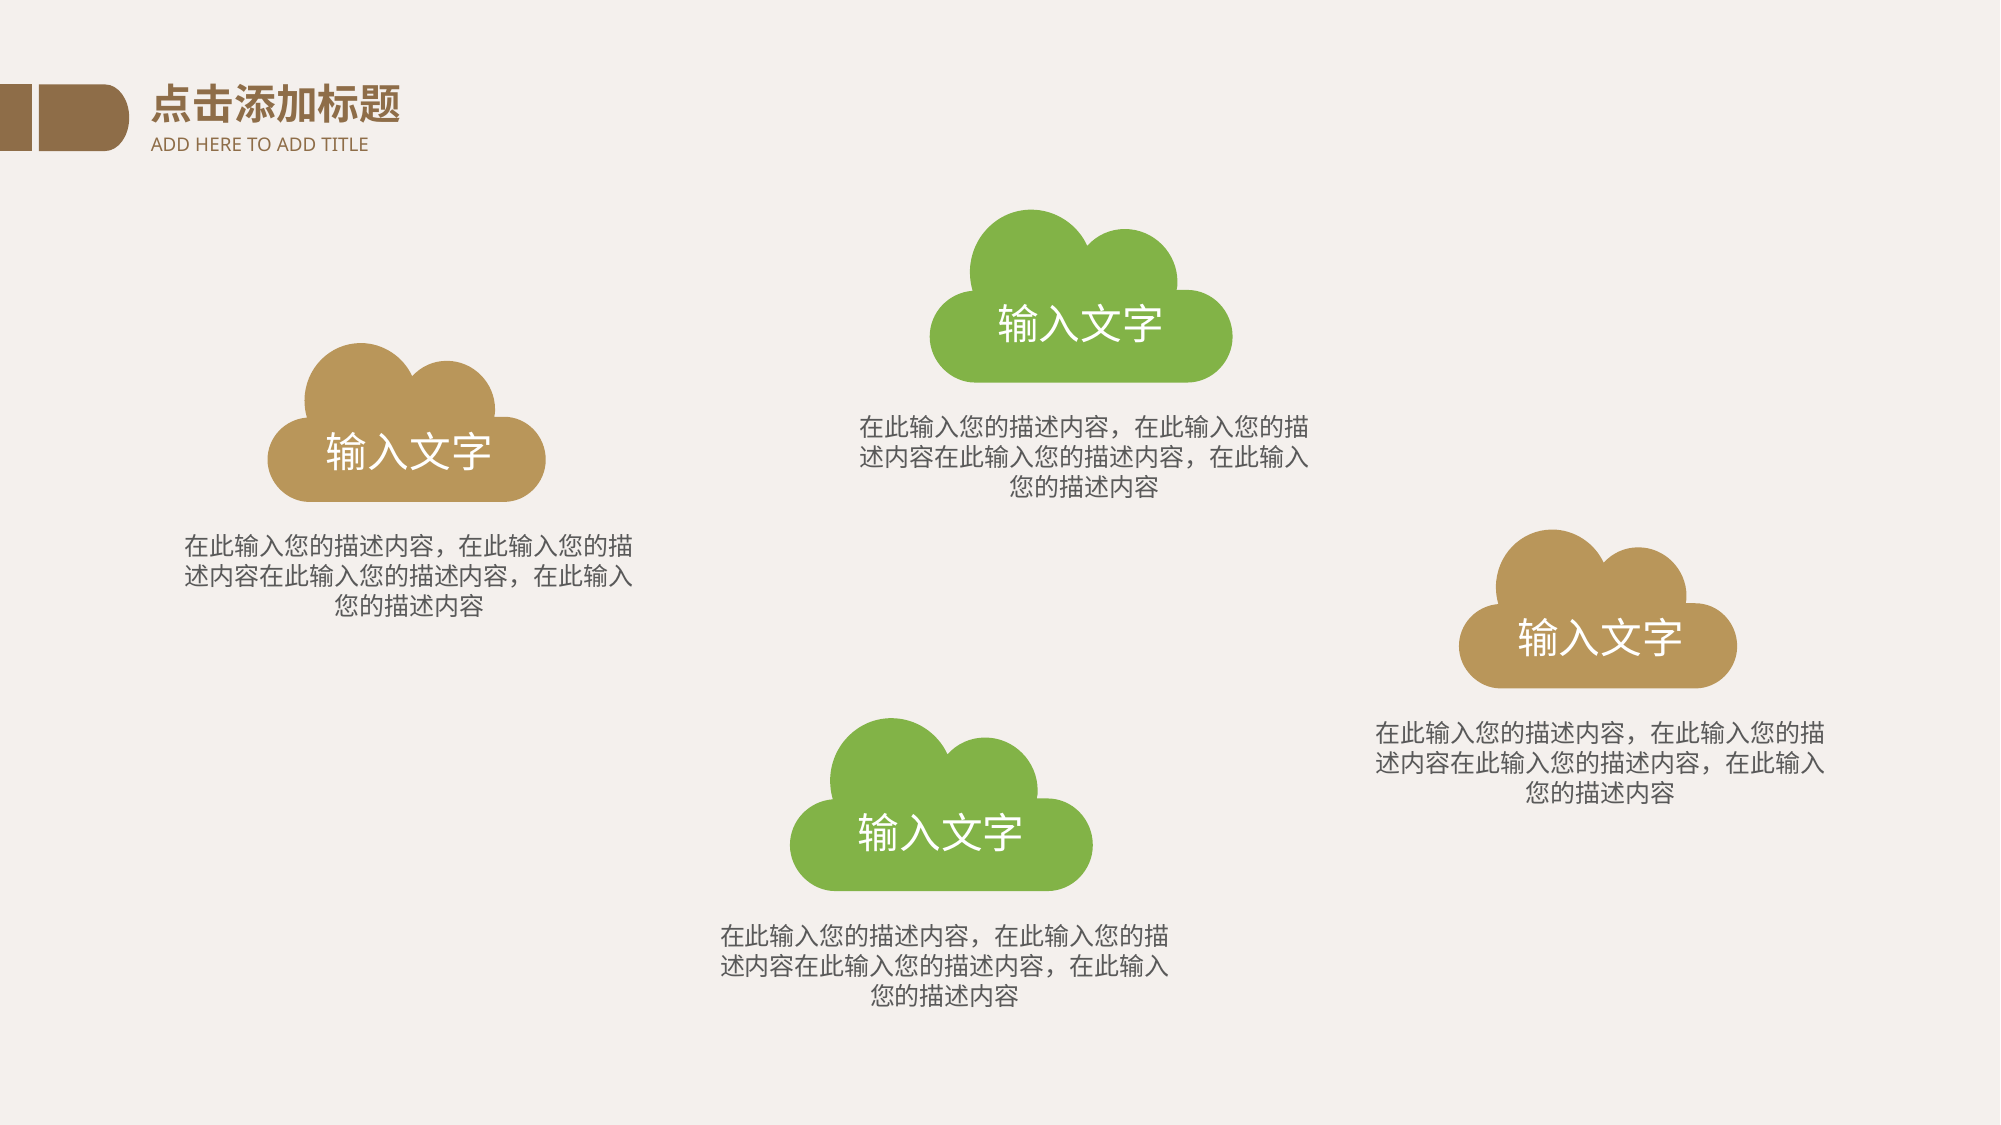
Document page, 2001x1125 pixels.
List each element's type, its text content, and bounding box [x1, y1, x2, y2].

text_box 输入文字 [305, 391, 514, 511]
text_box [0, 69, 439, 164]
text_box 输入文字 [1496, 577, 1705, 697]
text_box [789, 718, 1093, 892]
text_box [1705, 604, 1738, 688]
text_box [267, 417, 305, 502]
text_box [514, 418, 546, 501]
text_box [1458, 604, 1496, 689]
text_box 输入文字 [977, 263, 1185, 383]
text_box [929, 209, 1174, 383]
text_box 输入文字 [837, 771, 1045, 891]
text_box 在此输入您的描述内容，在此输入您的描述内容在此输入您的描述内容，在此输入您的描述内容 [158, 523, 660, 629]
text_box [1185, 289, 1233, 383]
text_box 在此输入您的描述内容，在此输入您的描述内容在此输入您的描述内容，在此输入您的描述内容 [834, 404, 1336, 509]
text_box [1496, 529, 1683, 577]
text_box 在此输入您的描述内容，在此输入您的描述内容在此输入您的描述内容，在此输入您的描述内容 [694, 912, 1196, 1018]
text_box [305, 343, 492, 391]
text_box 在此输入您的描述内容，在此输入您的描述内容在此输入您的描述内容，在此输入您的描述内容 [1349, 710, 1852, 815]
